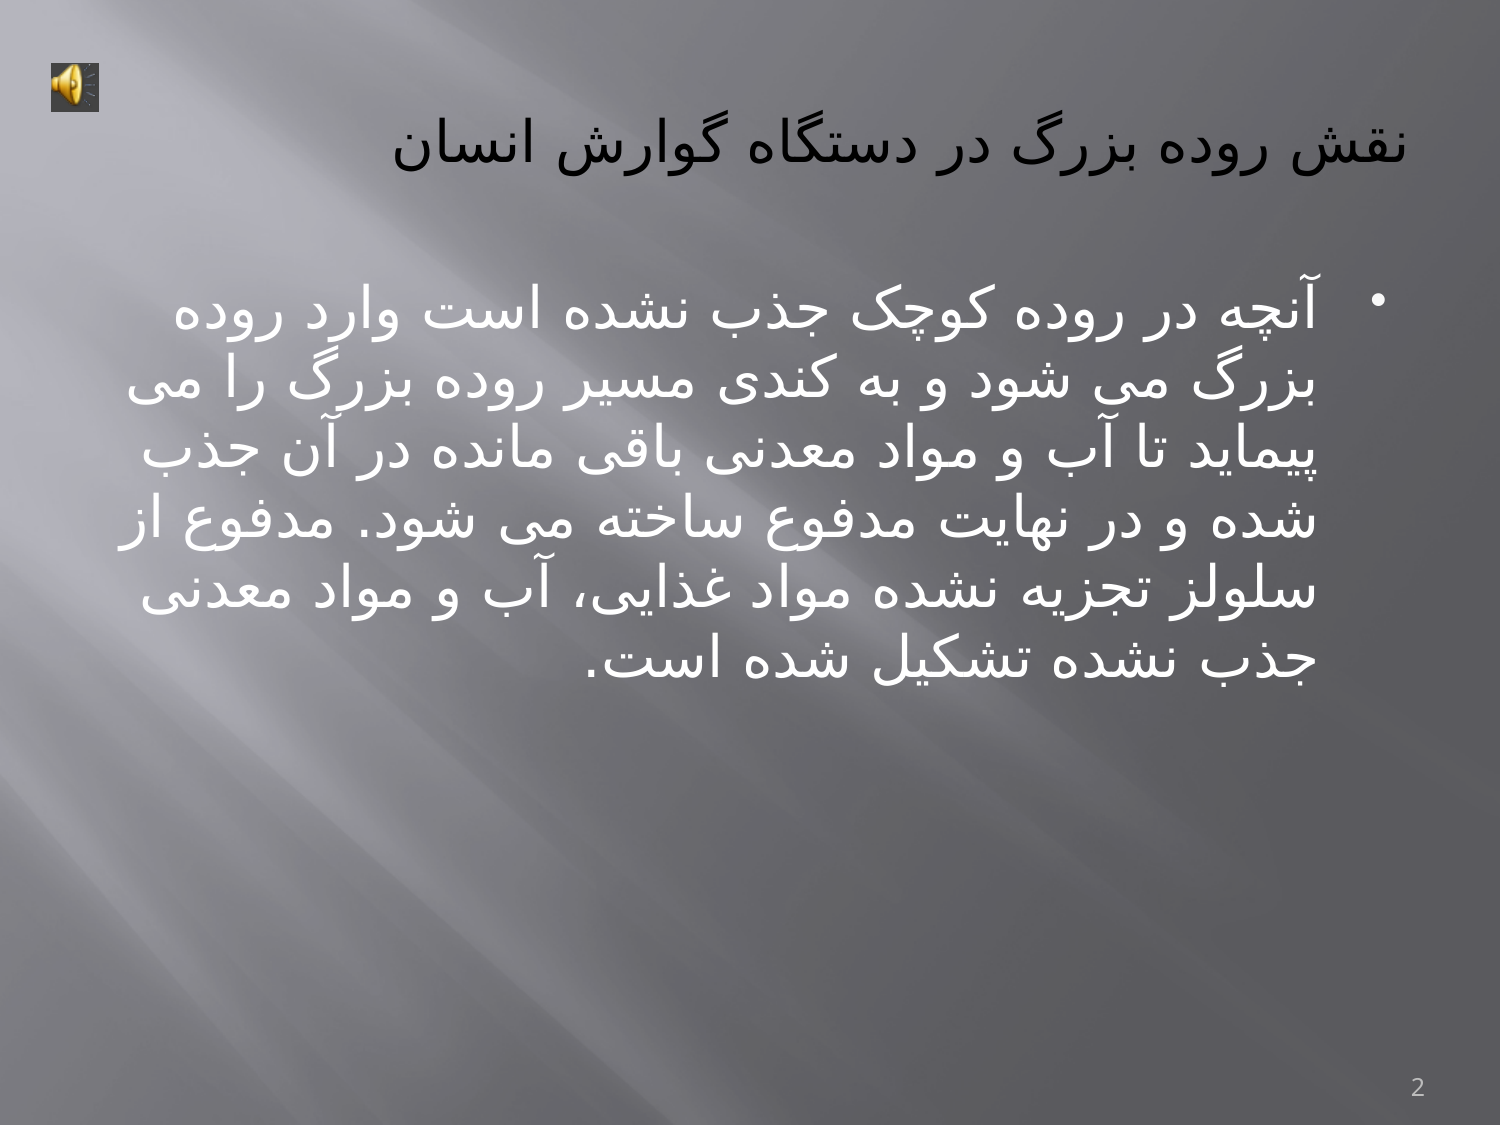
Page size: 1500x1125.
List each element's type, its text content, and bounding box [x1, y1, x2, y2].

slide_number 2 [1299, 1052, 1425, 1113]
list آنچه در روده کوچک جذب نشده است وارد روده بزرگ می شود و به کندی مسیر روده بزرگ را می پیماید تا آب و مواد معدنی باقی مانده در آن جذب شده و در نهایت مدفوع ساخته می شود. مدفوع از سلولز تجزیه نشده مواد غذایی، آب و مواد معدنی جذب نشده تشکیل شده است. [75, 262, 1425, 775]
title نقش روده بزرگ در دستگاه گوارش انسان [75, 45, 1425, 233]
picture [49, 62, 101, 113]
